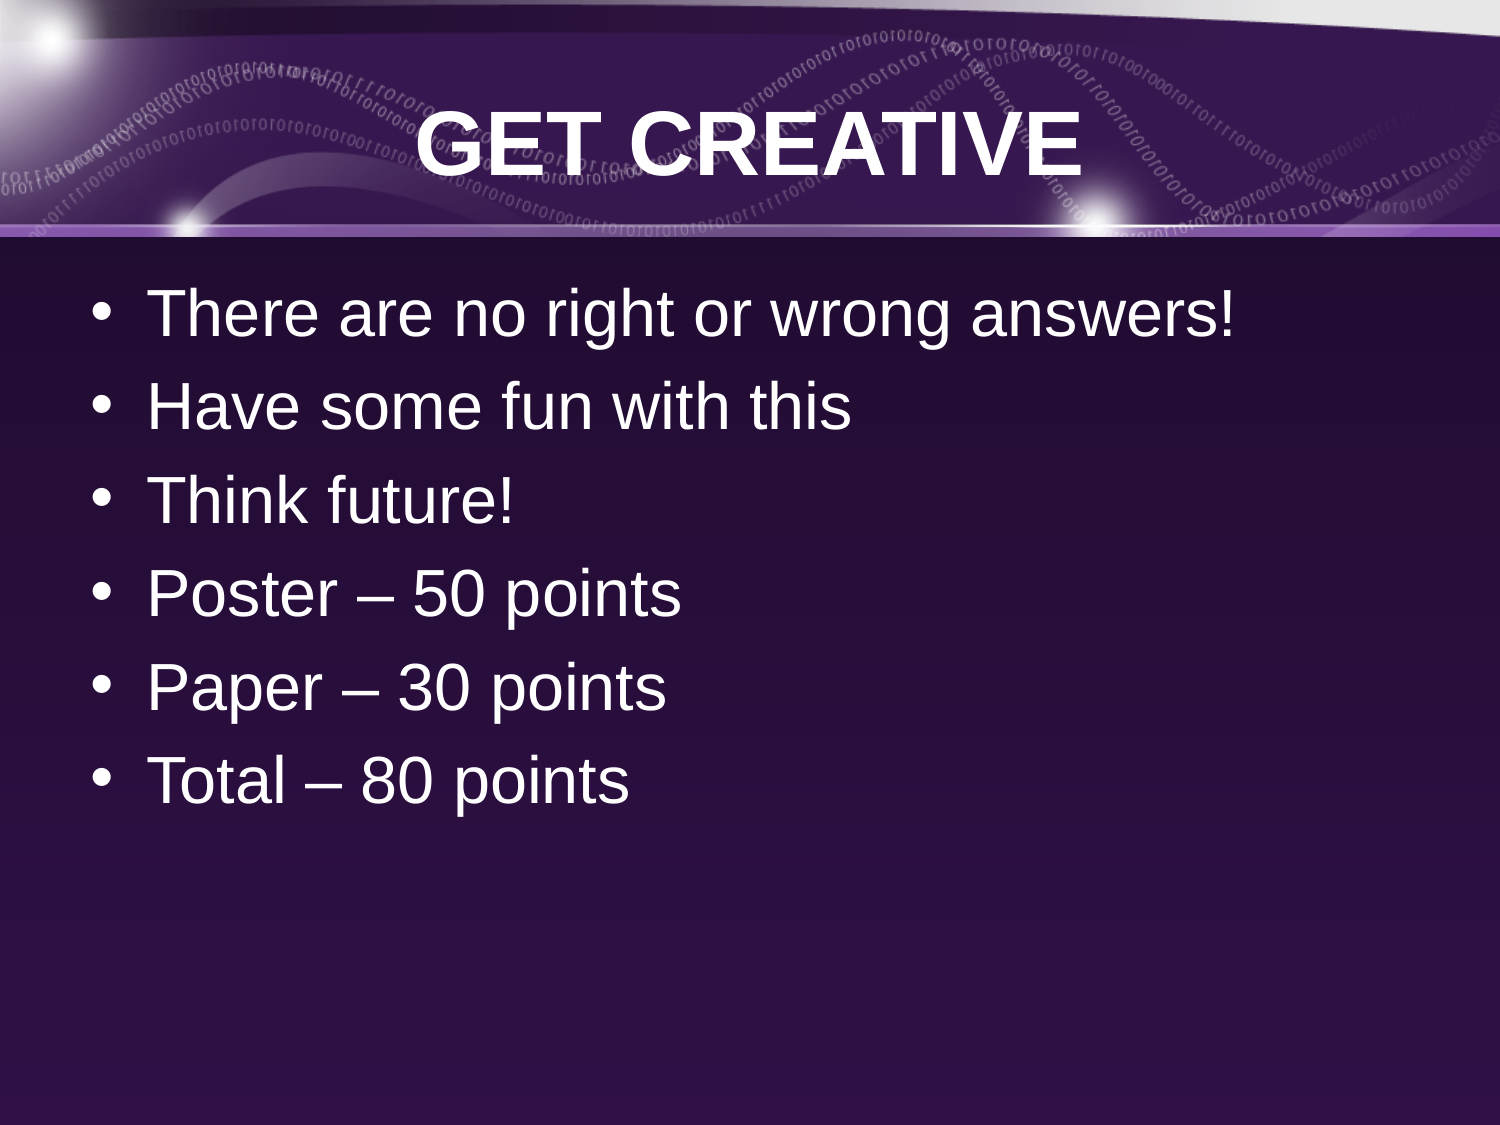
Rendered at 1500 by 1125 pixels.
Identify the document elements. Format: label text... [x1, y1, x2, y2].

picture [0, 0, 1500, 237]
title GET CREATIVE [75, 45, 1425, 233]
list There are no right or wrong answers! Have some fun with this Think future! Poster – 50 points Paper – 30 points Total – 80 points [75, 262, 1425, 1005]
